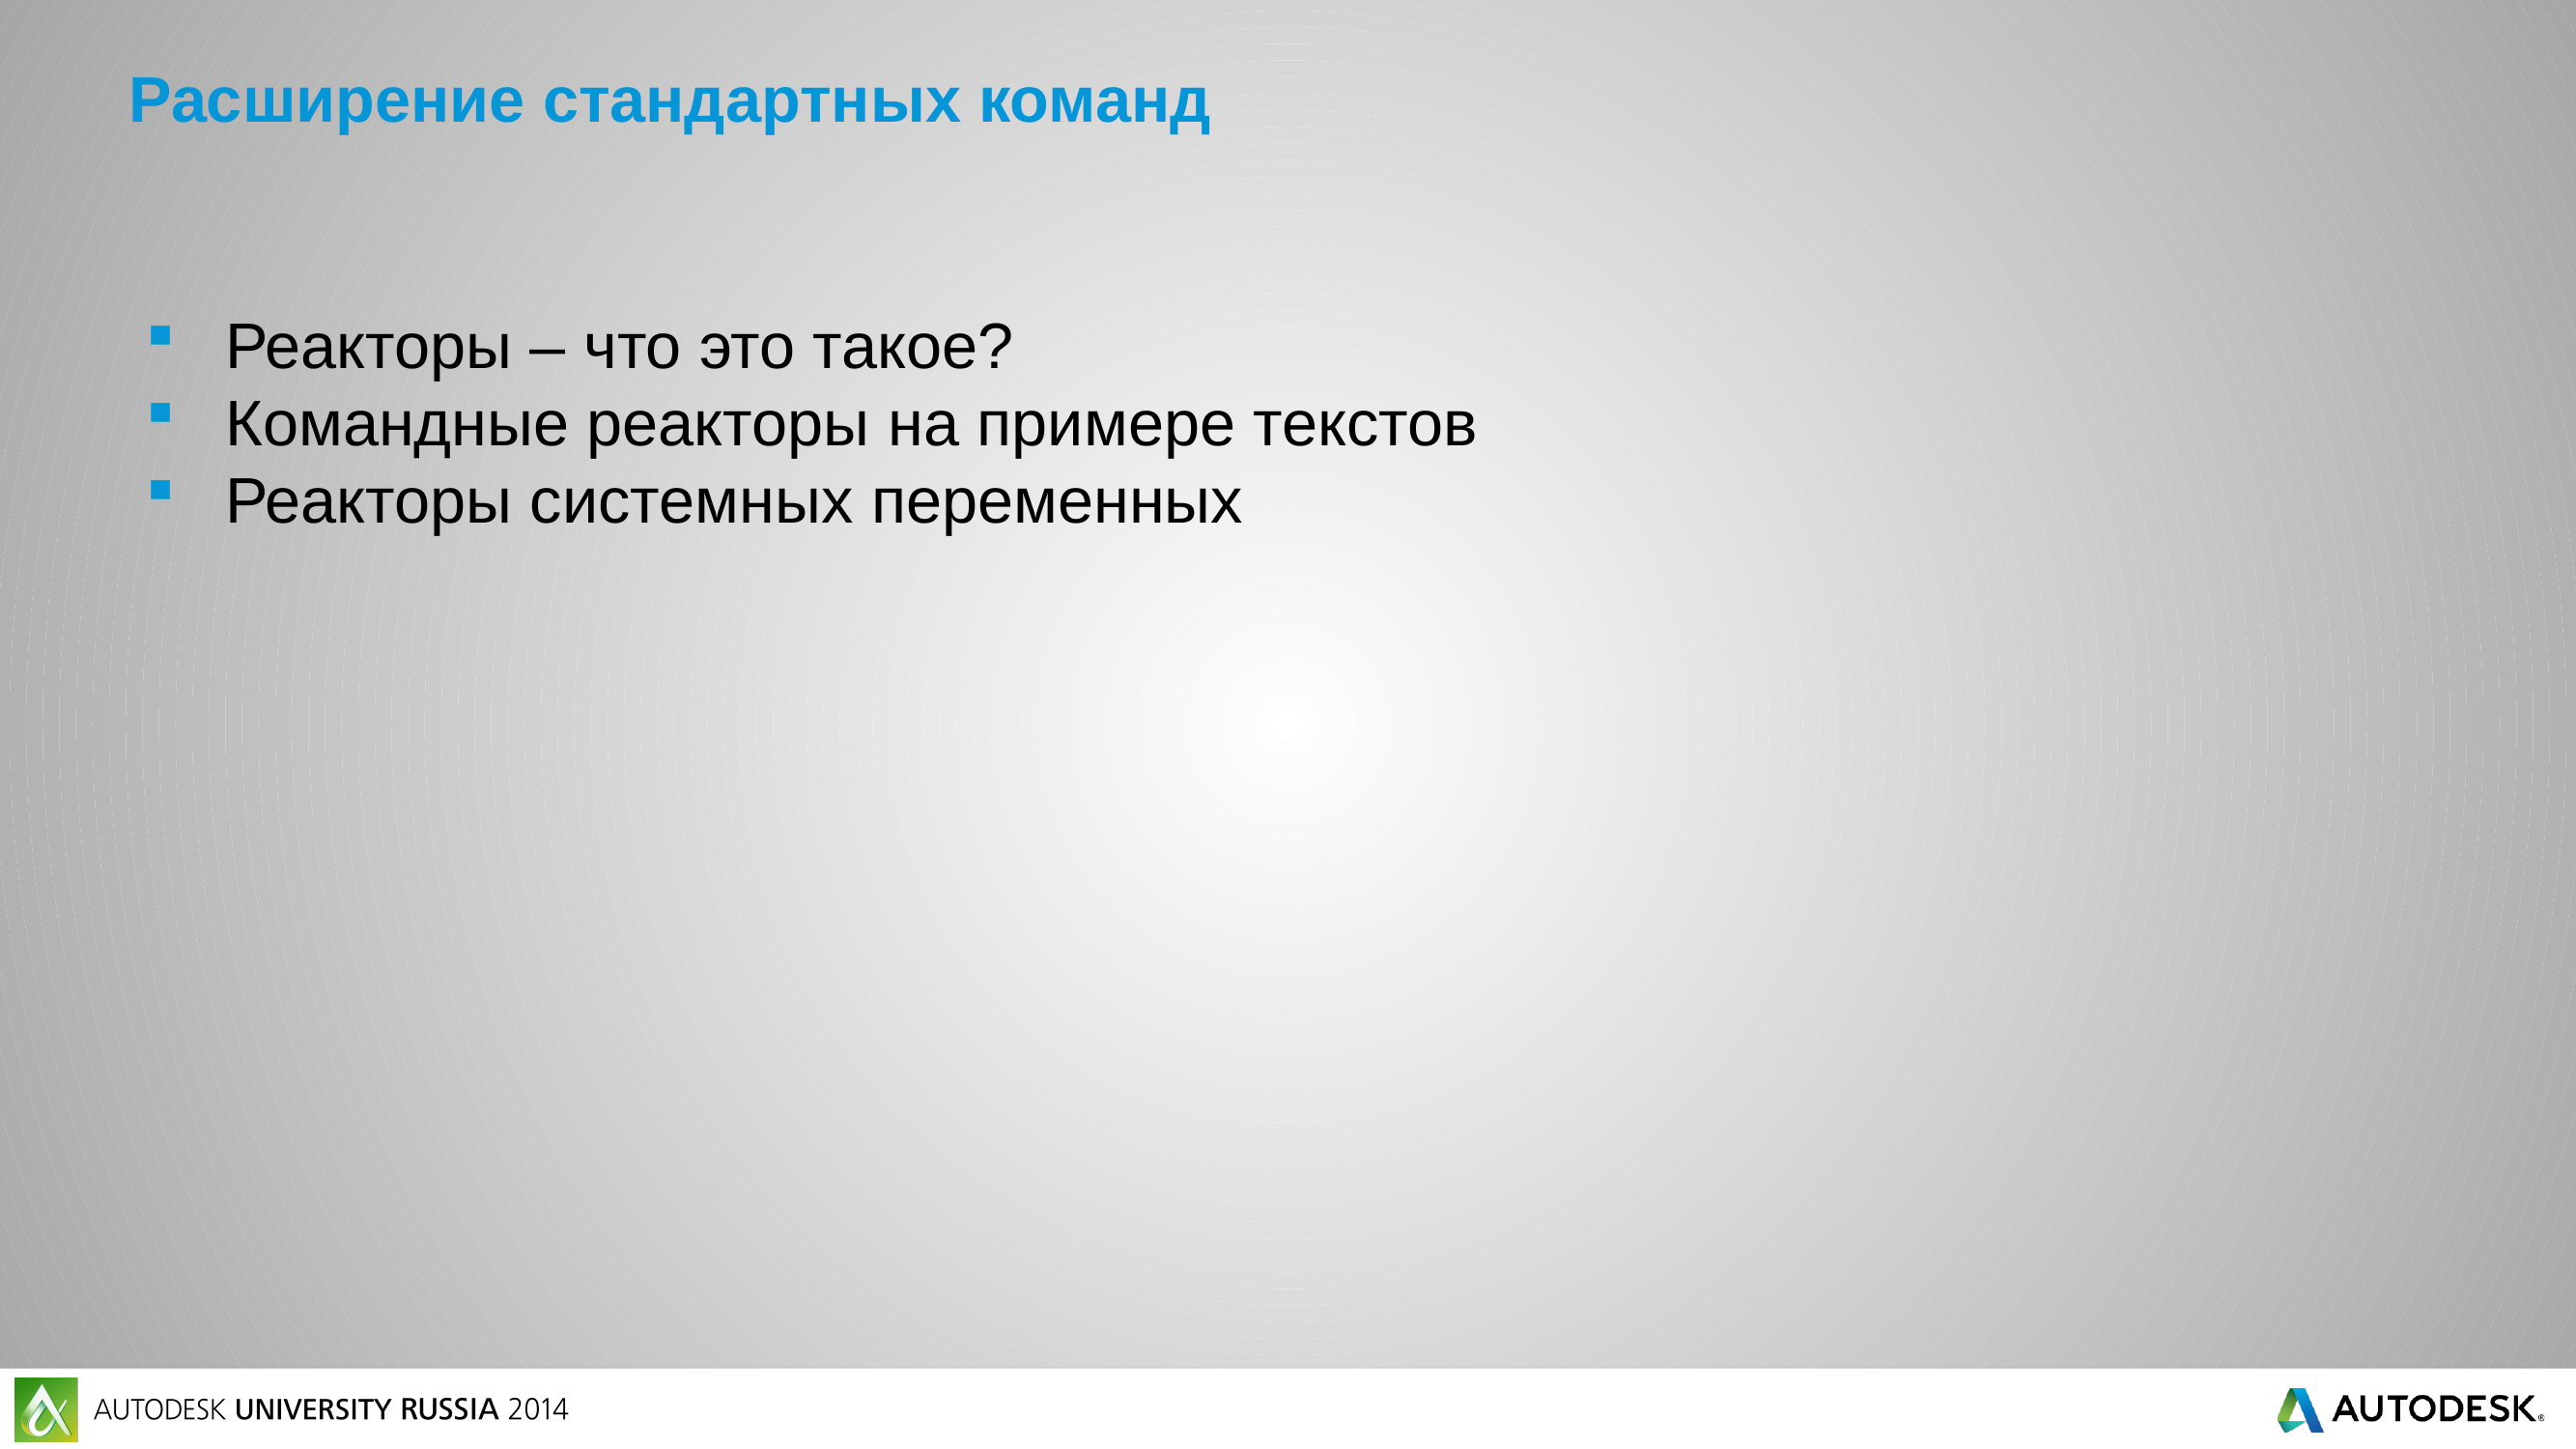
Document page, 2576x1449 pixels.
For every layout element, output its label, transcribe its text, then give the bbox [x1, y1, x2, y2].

picture [2276, 1386, 2545, 1434]
title Расширение стандартных команд [128, 58, 2448, 299]
list Реакторы – что это такое? Командные реакторы на примере текстов Реакторы системных переменных [128, 304, 2448, 1312]
picture [14, 1378, 569, 1442]
